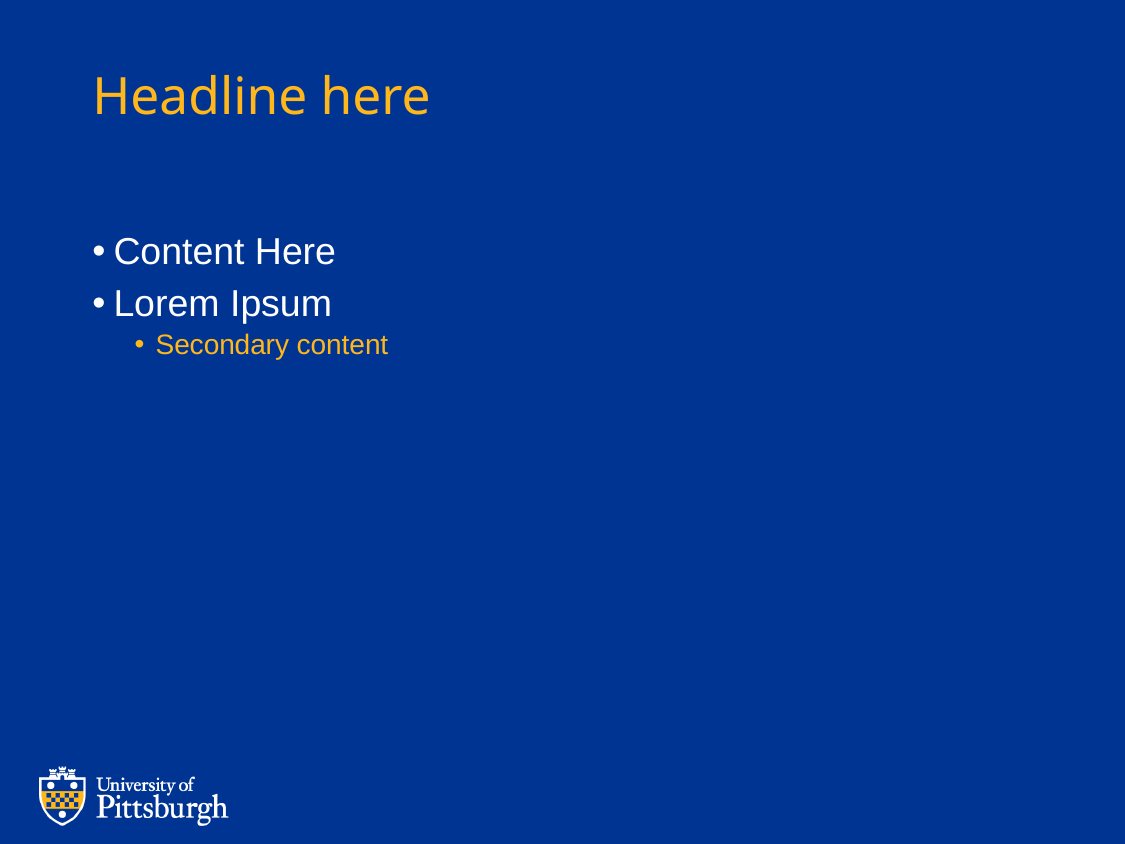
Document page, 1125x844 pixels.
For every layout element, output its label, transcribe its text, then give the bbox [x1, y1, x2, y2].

list Content Here Lorem Ipsum Secondary content [77, 224, 1048, 760]
title Headline here [77, 63, 1048, 208]
picture [20, 739, 247, 844]
